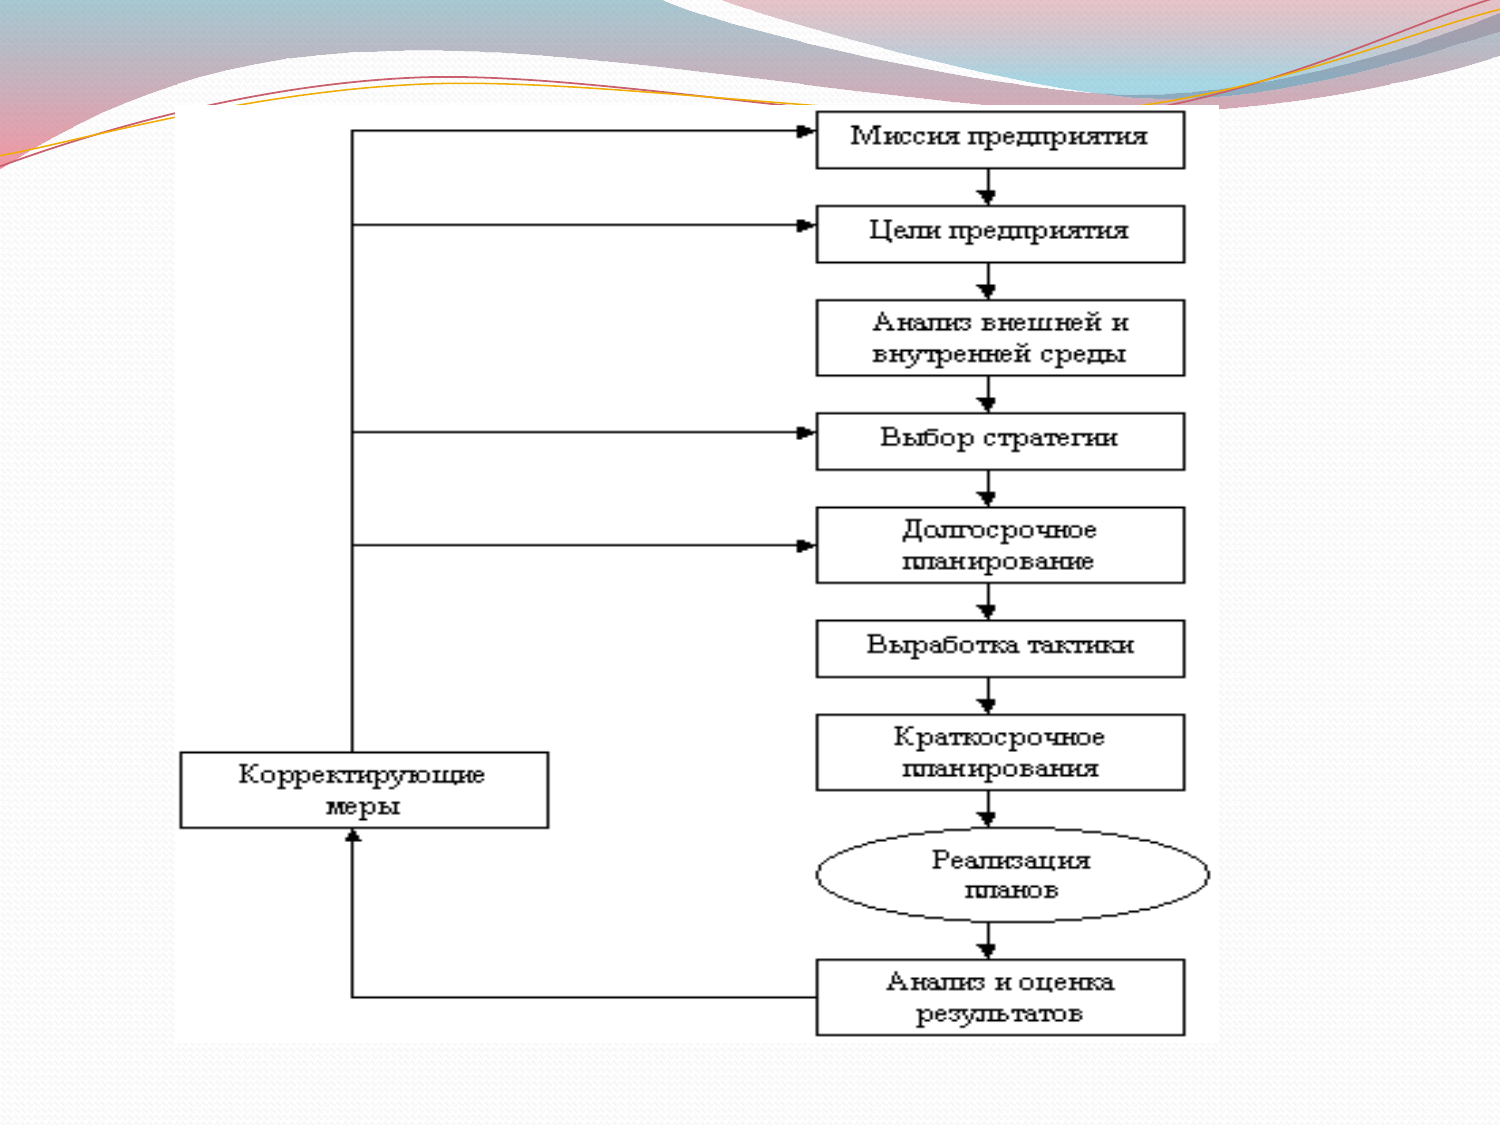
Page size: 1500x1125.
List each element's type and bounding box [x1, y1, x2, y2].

list [175, 105, 1219, 1044]
